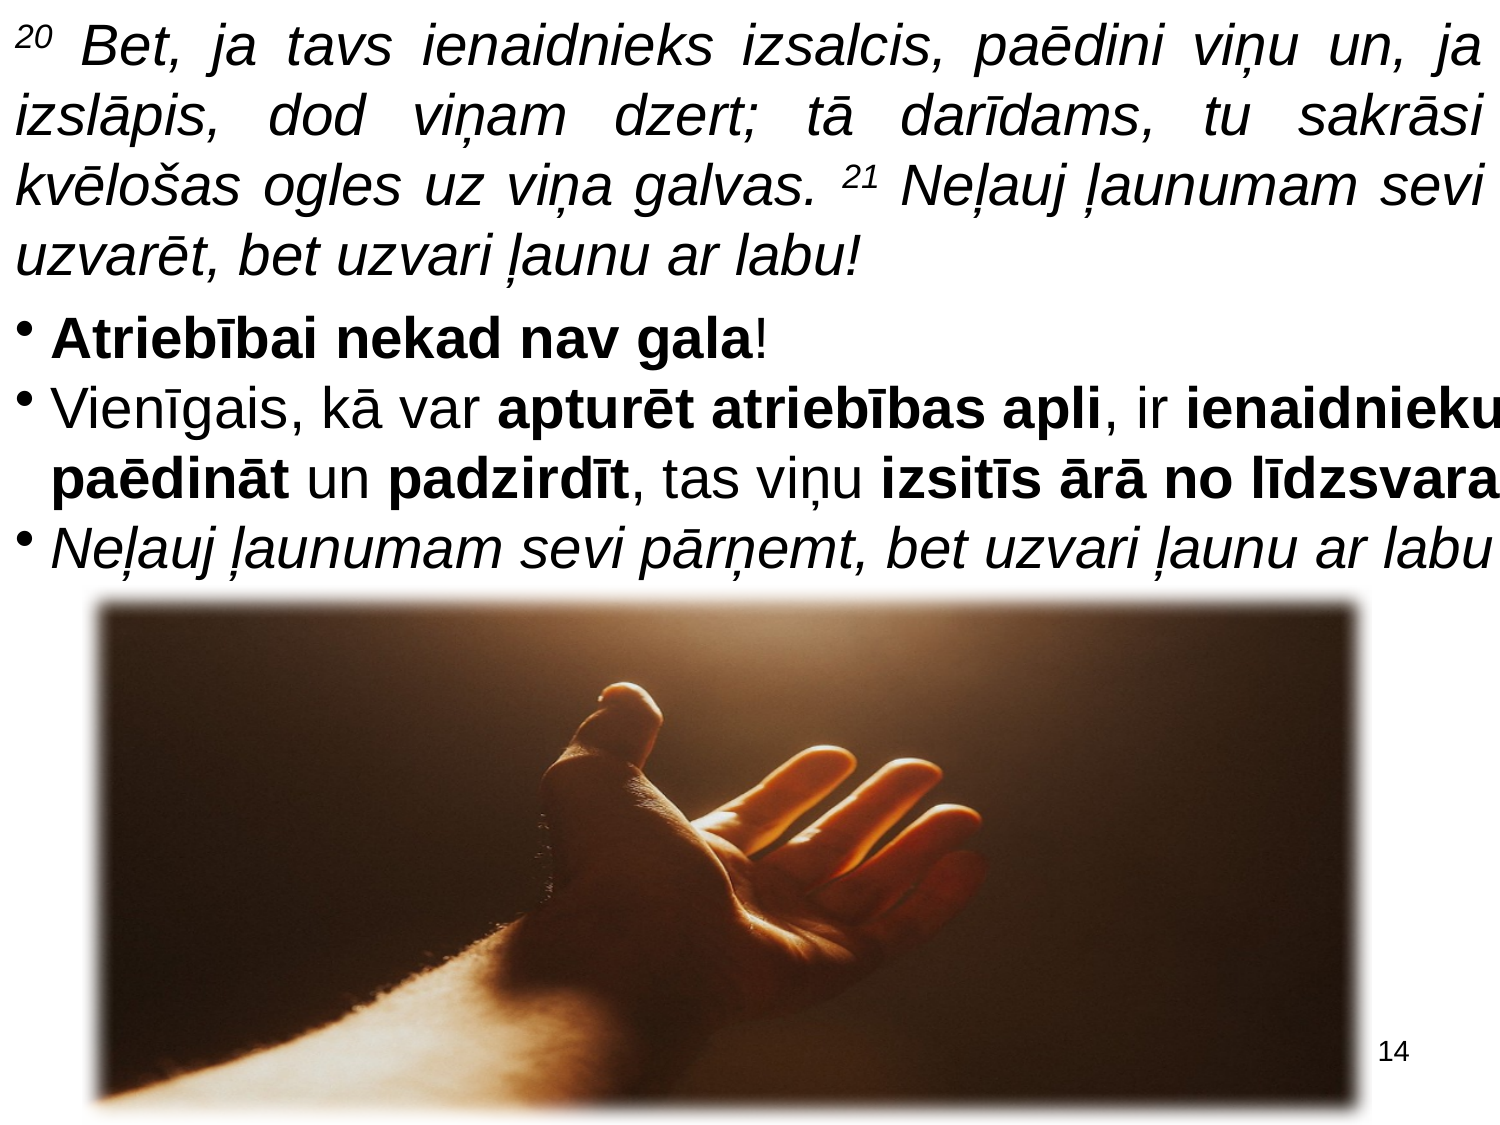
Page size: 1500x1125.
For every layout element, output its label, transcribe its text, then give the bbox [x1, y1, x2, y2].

slide_number 14 [1377, 1024, 1426, 1103]
picture [81, 585, 1372, 1125]
list 20 Bet, ja tavs ienaidnieks izsalcis, paēdini viņu un, ja izslāpis, dod viņam dzert; tā darīdams, tu sakrāsi kvēlošas ogles uz viņa galvas. 21 Neļauj ļaunumam sevi uzvarēt, bet uzvari ļaunu ar labu! [0, 0, 1500, 178]
text_box Atriebībai nekad nav gala! Vienīgais, kā var apturēt atriebības apli, ir ienaidnieku paēdināt un padzirdīt, tas viņu izsitīs ārā no līdzsvara. Neļauj ļaunumam sevi pārņemt, bet uzvari ļaunu ar labu. [0, 292, 1500, 588]
